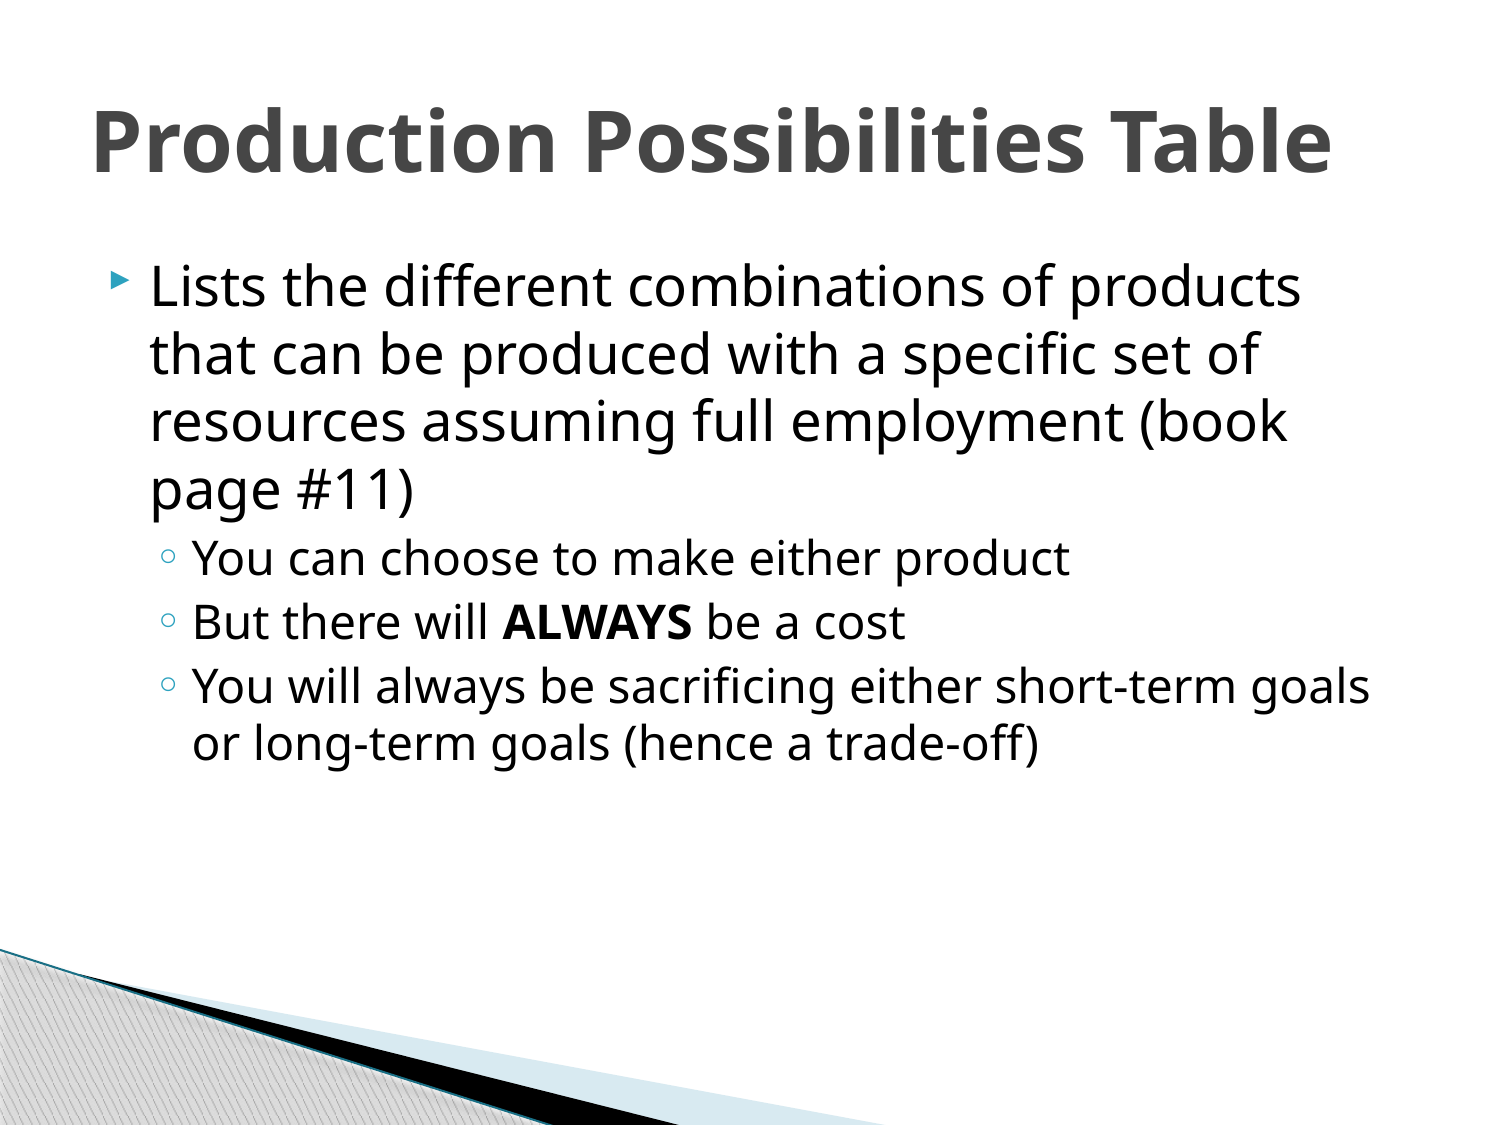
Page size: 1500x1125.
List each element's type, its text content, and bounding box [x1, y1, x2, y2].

list Lists the different combinations of products that can be produced with a specific set of resources assuming full employment (book page #11) You can choose to make either product But there will ALWAYS be a cost You will always be sacrificing either short-term goals or long-term goals (hence a trade-off) [75, 243, 1425, 986]
title Production Possibilities Table [75, 45, 1425, 233]
